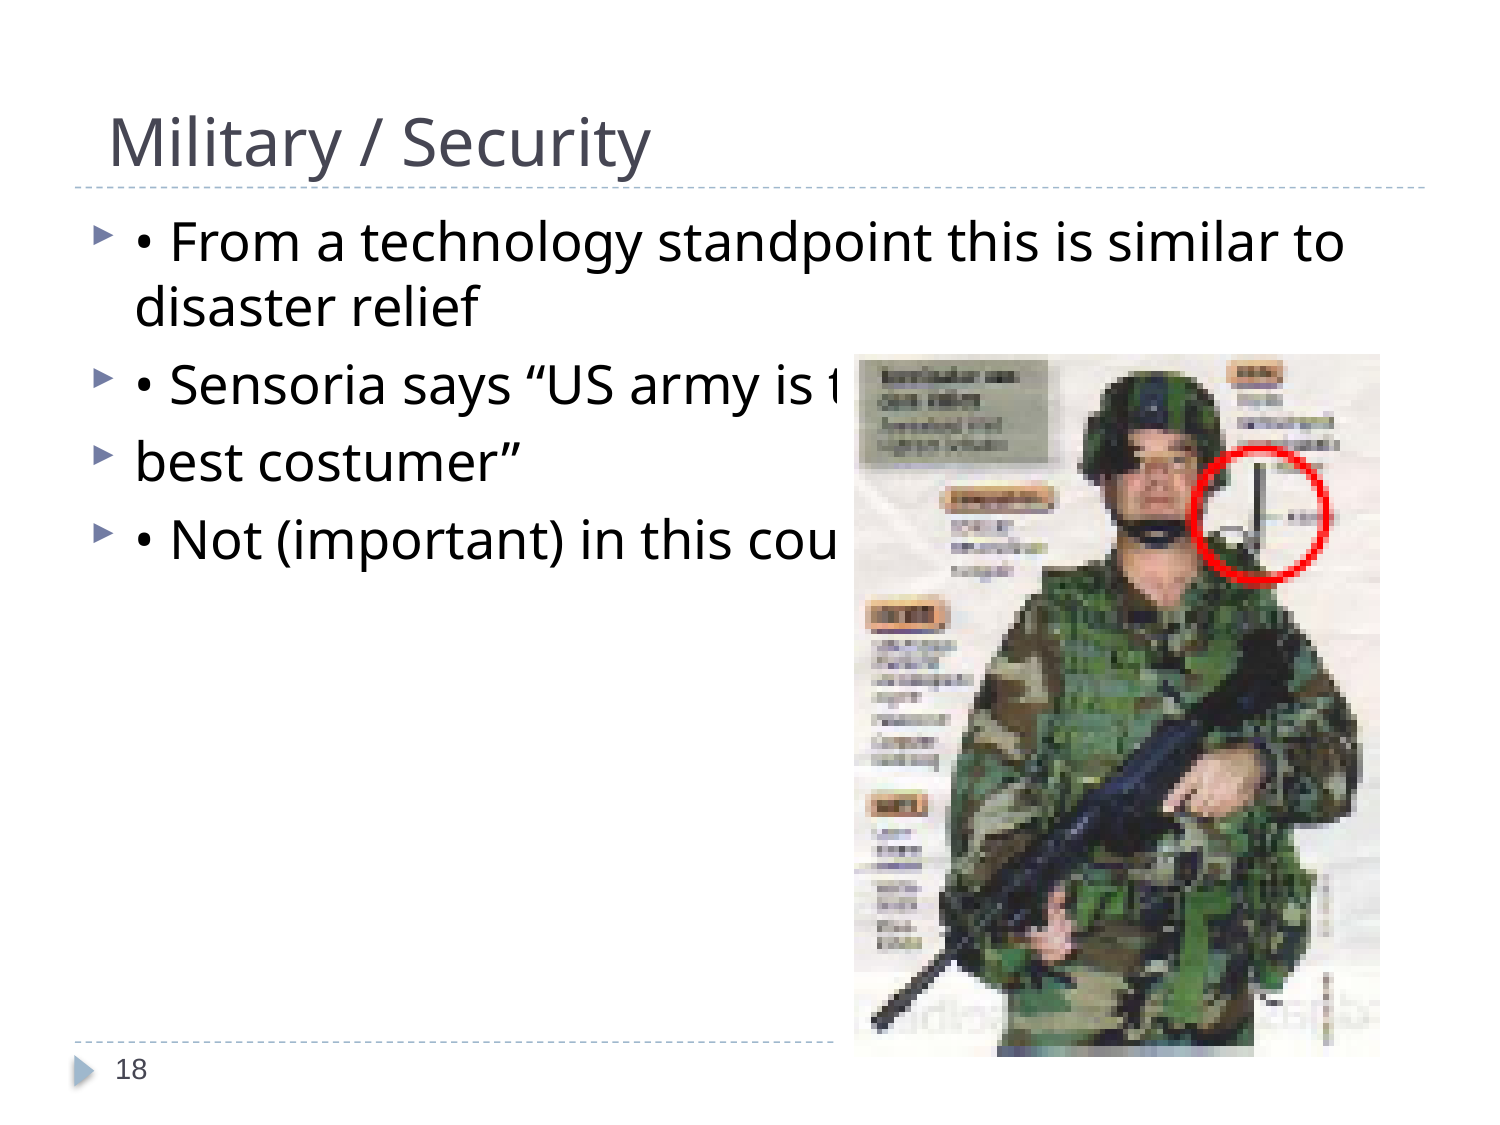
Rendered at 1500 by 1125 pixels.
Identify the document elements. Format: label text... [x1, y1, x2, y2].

list • From a technology standpoint this is similar to disaster relief • Sensoria says “US army is the best costumer” • Not (important) in this course [74, 199, 1426, 1011]
picture [837, 309, 1432, 1076]
title Military / Security [74, 24, 1426, 188]
slide_number 18 [100, 1042, 426, 1103]
